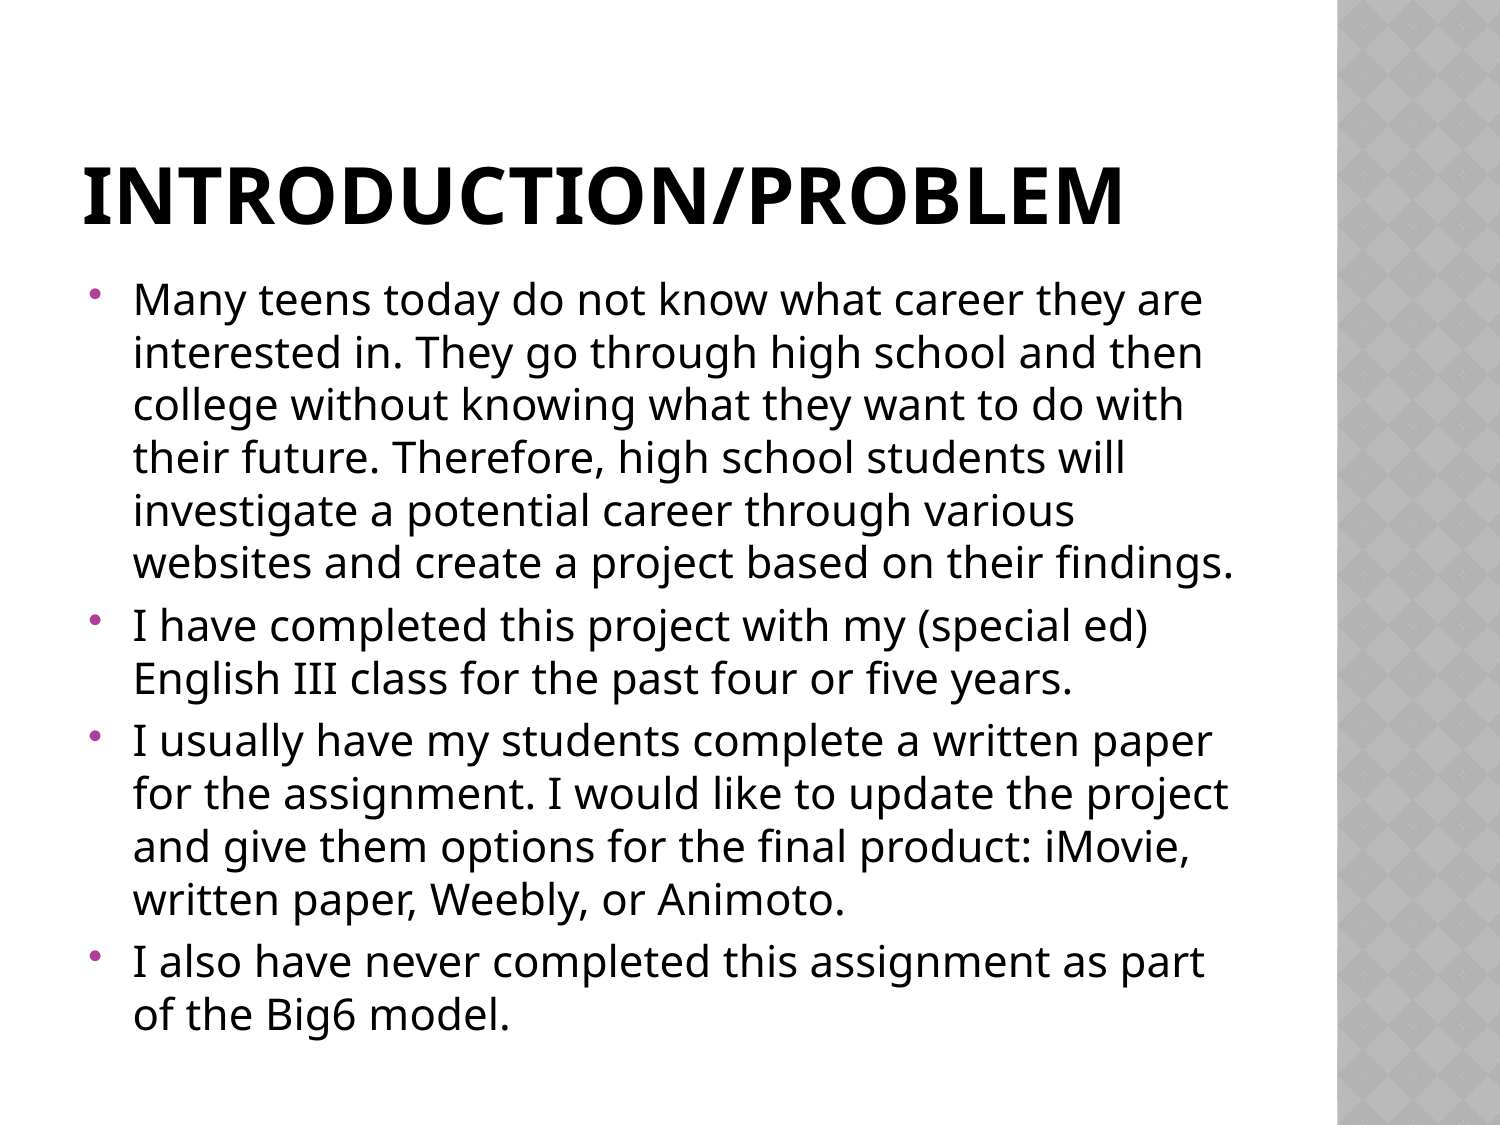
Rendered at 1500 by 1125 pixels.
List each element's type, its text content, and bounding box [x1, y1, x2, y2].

title Introduction/problem [75, 52, 1263, 240]
list Many teens today do not know what career they are interested in. They go through high school and then college without knowing what they want to do with their future. Therefore, high school students will investigate a potential career through various websites and create a project based on their findings. I have completed this project with my (special ed) English III class for the past four or five years. I usually have my students complete a written paper for the assignment. I would like to update the project and give them options for the final product: iMovie, written paper, Weebly, or Animoto. I also have never completed this assignment as part of the Big6 model. [75, 264, 1263, 1059]
